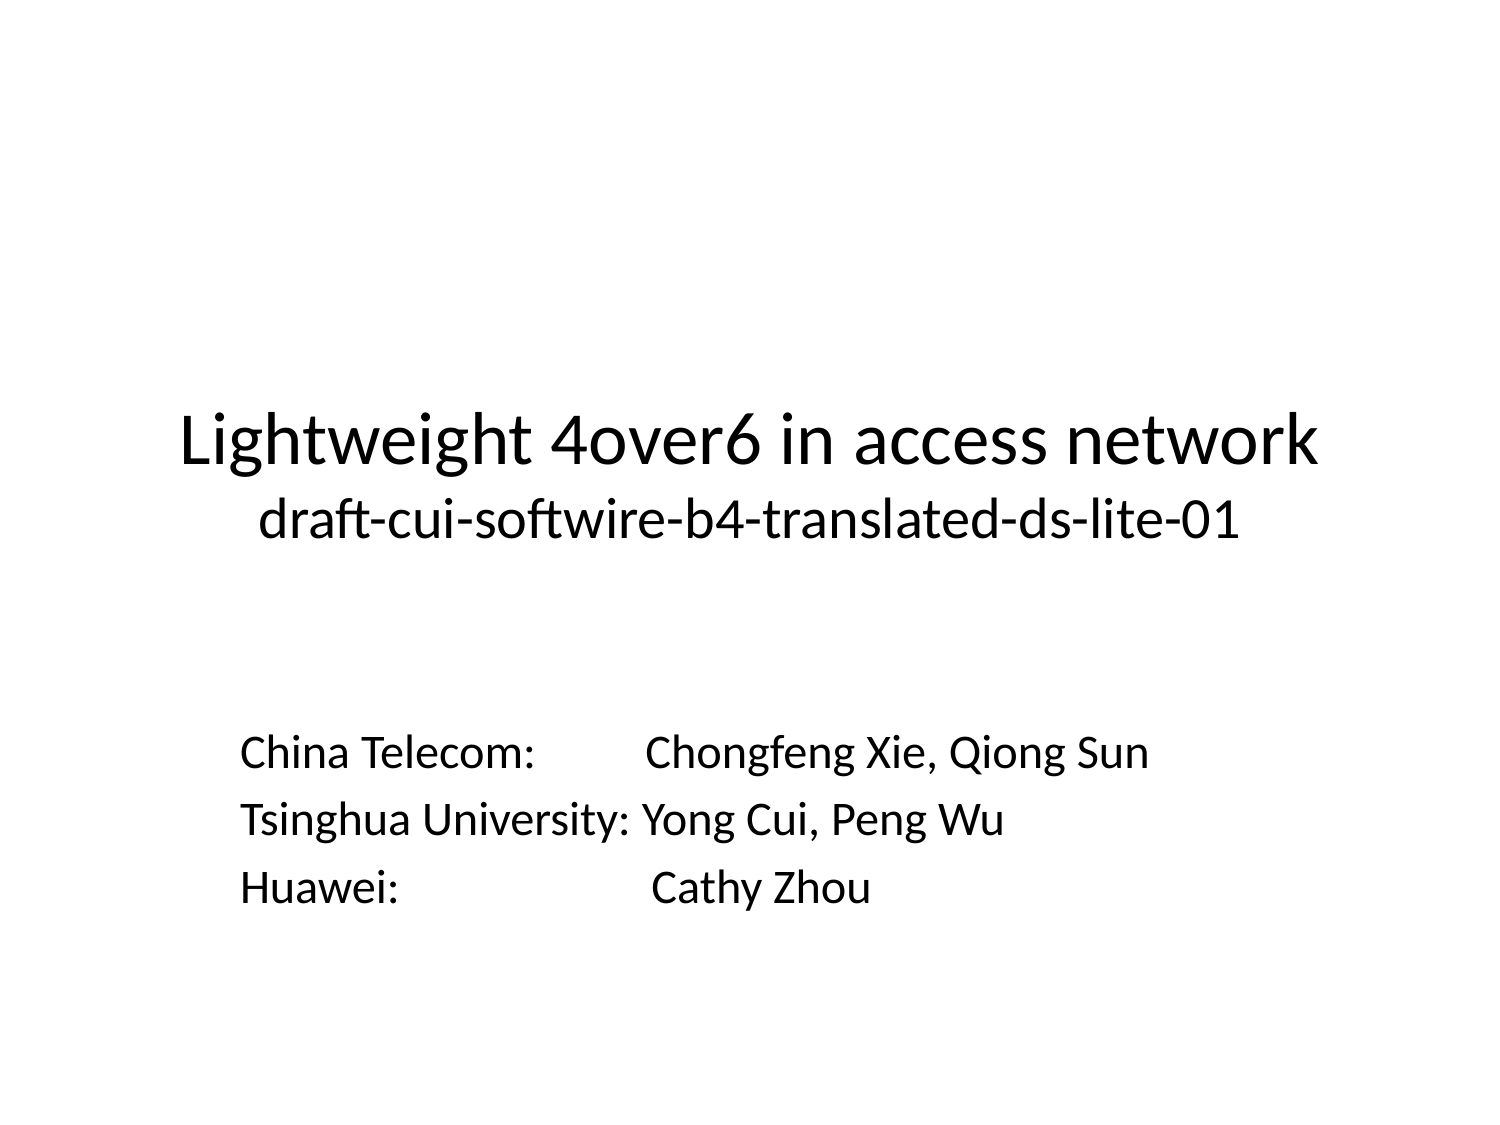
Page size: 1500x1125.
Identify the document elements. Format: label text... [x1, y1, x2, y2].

title Lightweight 4over6 in access network draft-cui-softwire-b4-translated-ds-lite-01 [112, 349, 1388, 591]
subtitle China Telecom: Chongfeng Xie, Qiong Sun Tsinghua University: Yong Cui, Peng Wu Huawei: Cathy Zhou [225, 712, 1275, 925]
